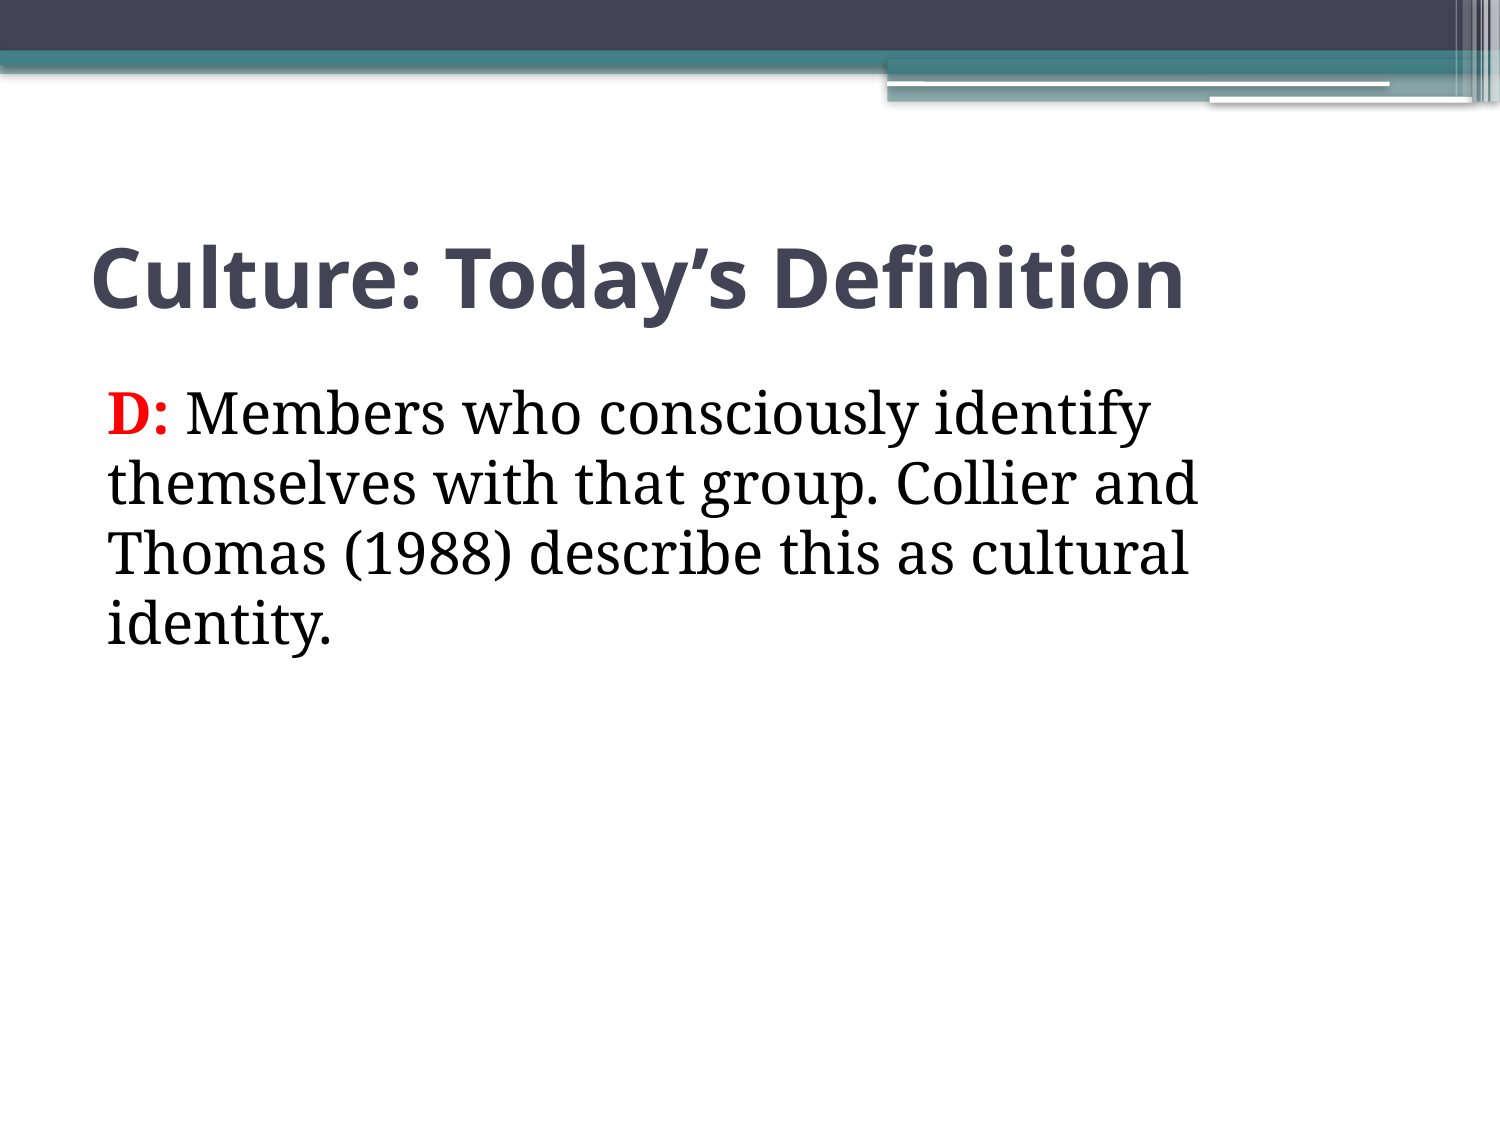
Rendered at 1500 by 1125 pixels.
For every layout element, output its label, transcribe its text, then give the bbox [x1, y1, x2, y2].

list D: Members who consciously identify themselves with that group. Collier and Thomas (1988) describe this as cultural identity. [75, 368, 1425, 1079]
title Culture: Today’s Definition [75, 187, 1425, 363]
